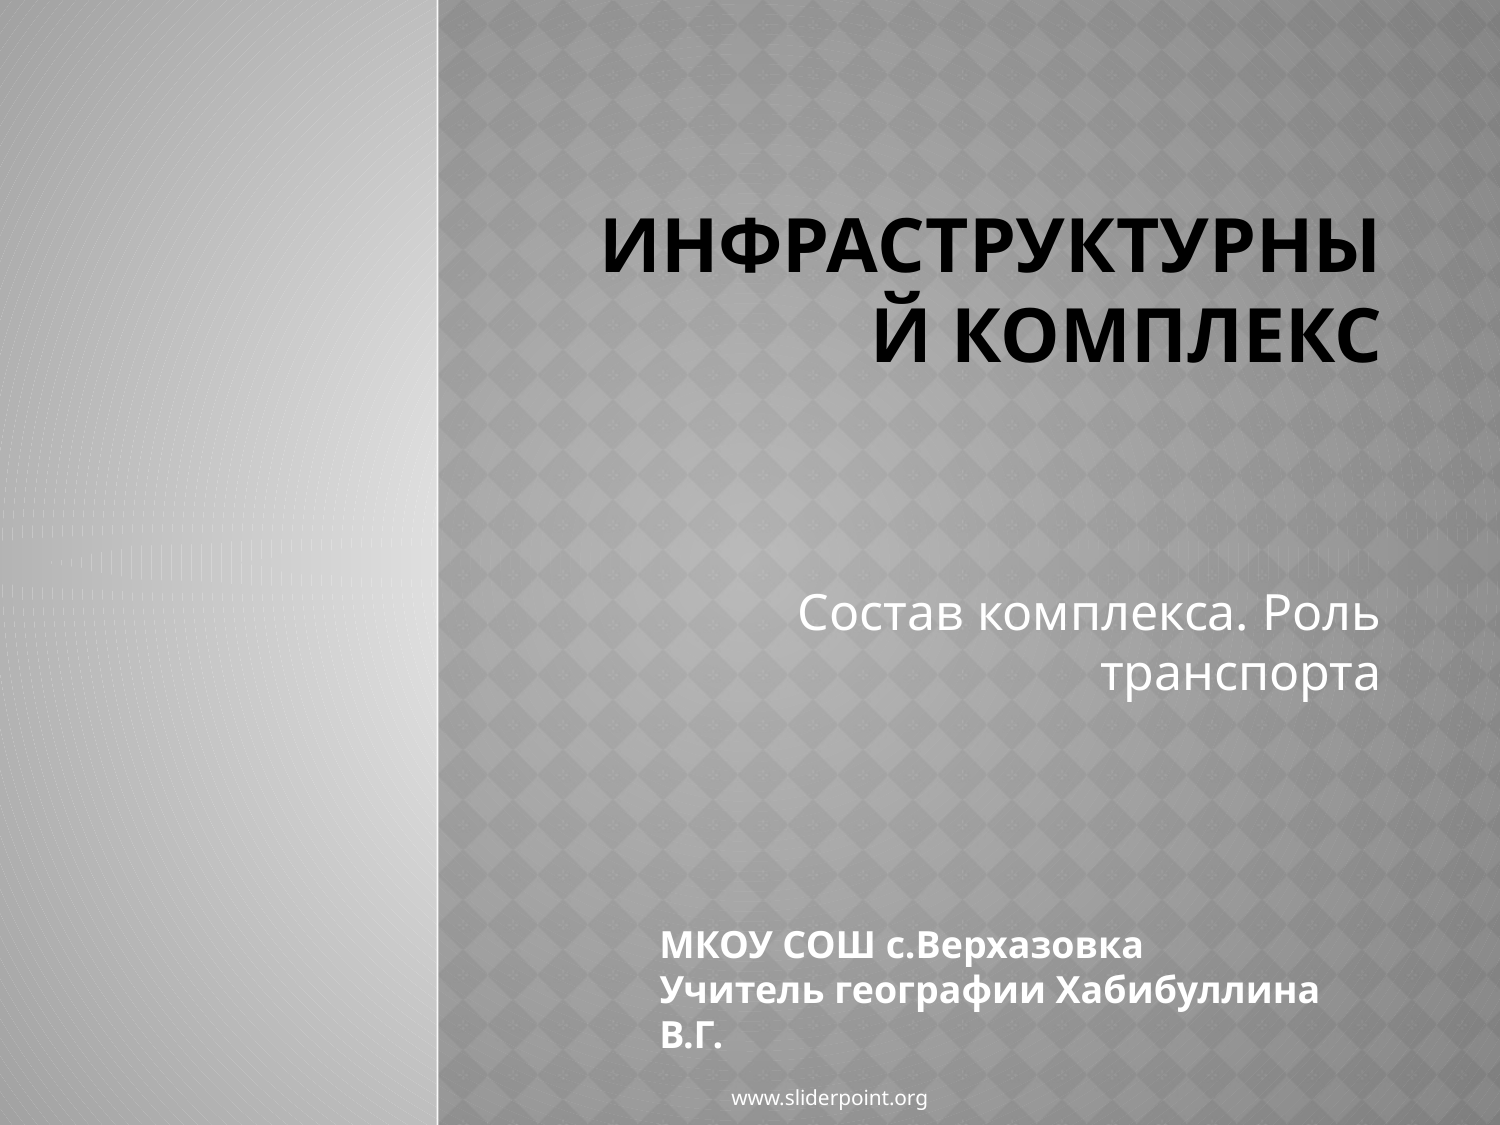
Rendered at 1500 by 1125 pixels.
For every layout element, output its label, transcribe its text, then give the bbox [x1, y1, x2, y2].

footer www.sliderpoint.org [462, 1075, 943, 1114]
subtitle Состав комплекса. Роль транспорта [550, 580, 1390, 762]
text_box МКОУ СОШ с.Верхазовка Учитель географии Хабибуллина В.Г. [644, 913, 1407, 1064]
title Инфраструктурный комплекс [552, 187, 1390, 558]
